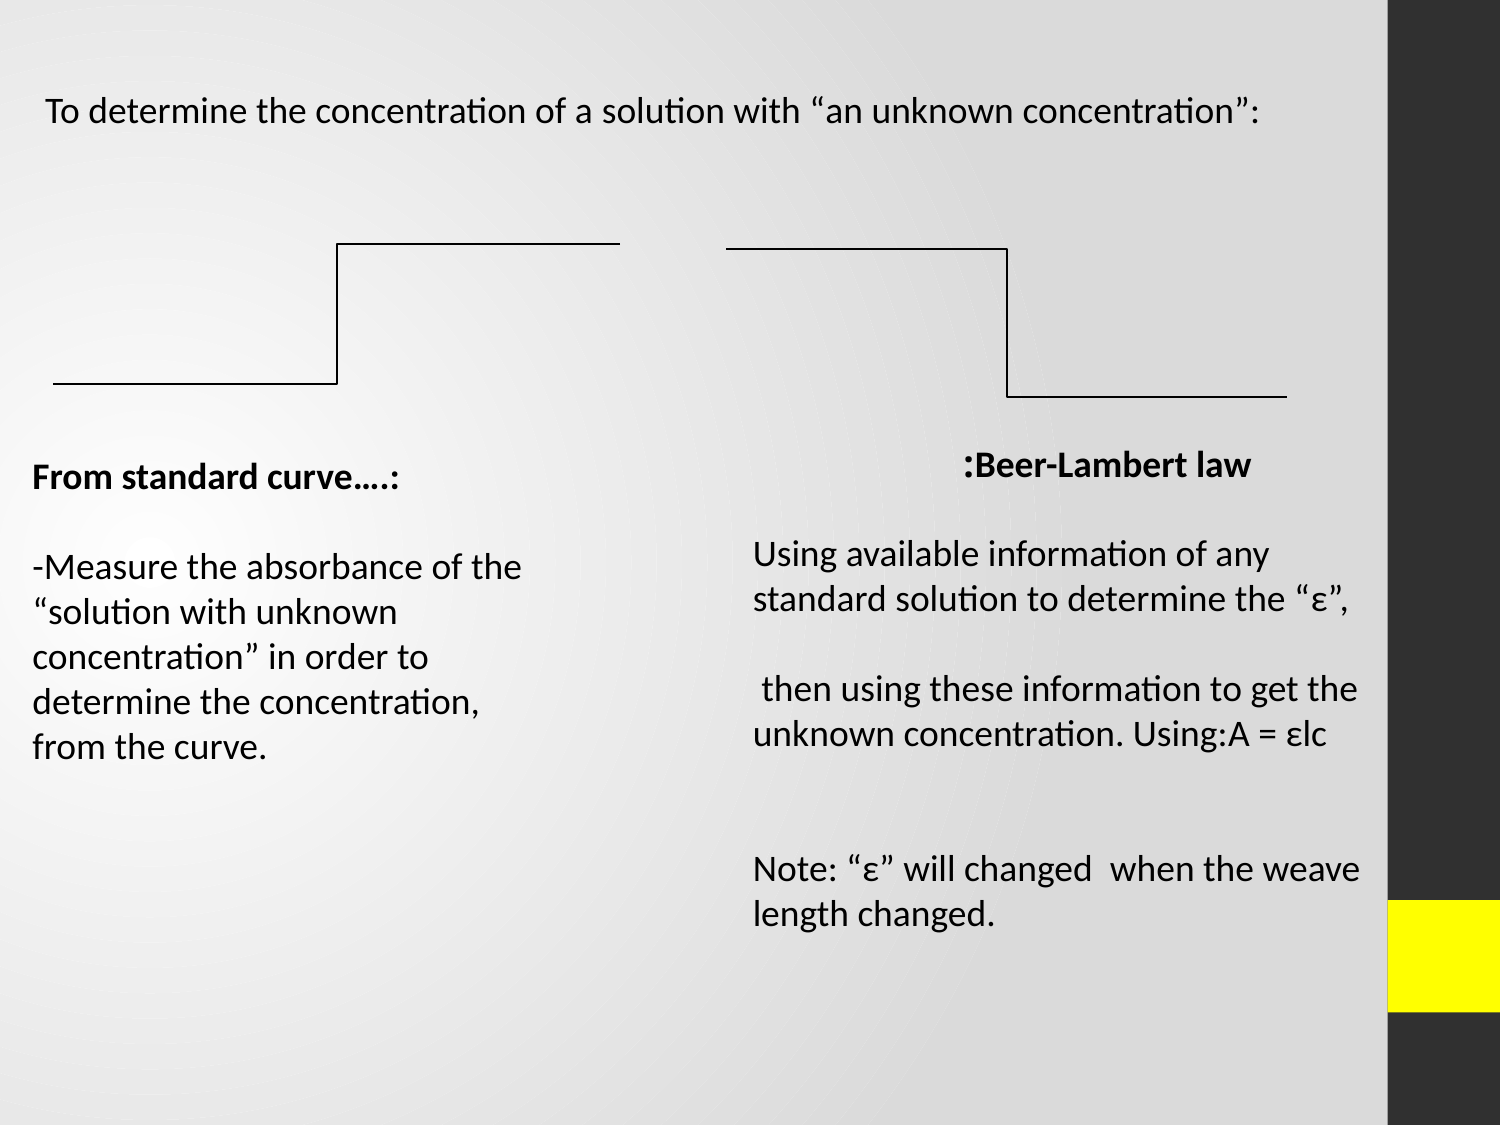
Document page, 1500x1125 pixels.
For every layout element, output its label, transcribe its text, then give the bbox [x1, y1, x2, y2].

text_box Beer-Lambert law: [947, 432, 1267, 493]
text_box From standard curve….: -Measure the absorbance of the “solution with unknown concentration” in order to determine the concentration, from the curve. [17, 444, 573, 775]
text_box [725, 248, 1288, 398]
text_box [52, 242, 621, 385]
text_box Using available information of any standard solution to determine the “ε”, then using these information to get the unknown concentration. Using:A = εlc Note: “ε” will changed when the weave length changed. [738, 521, 1382, 942]
text_box To determine the concentration of a solution with “an unknown concentration”: [17, 78, 1288, 139]
